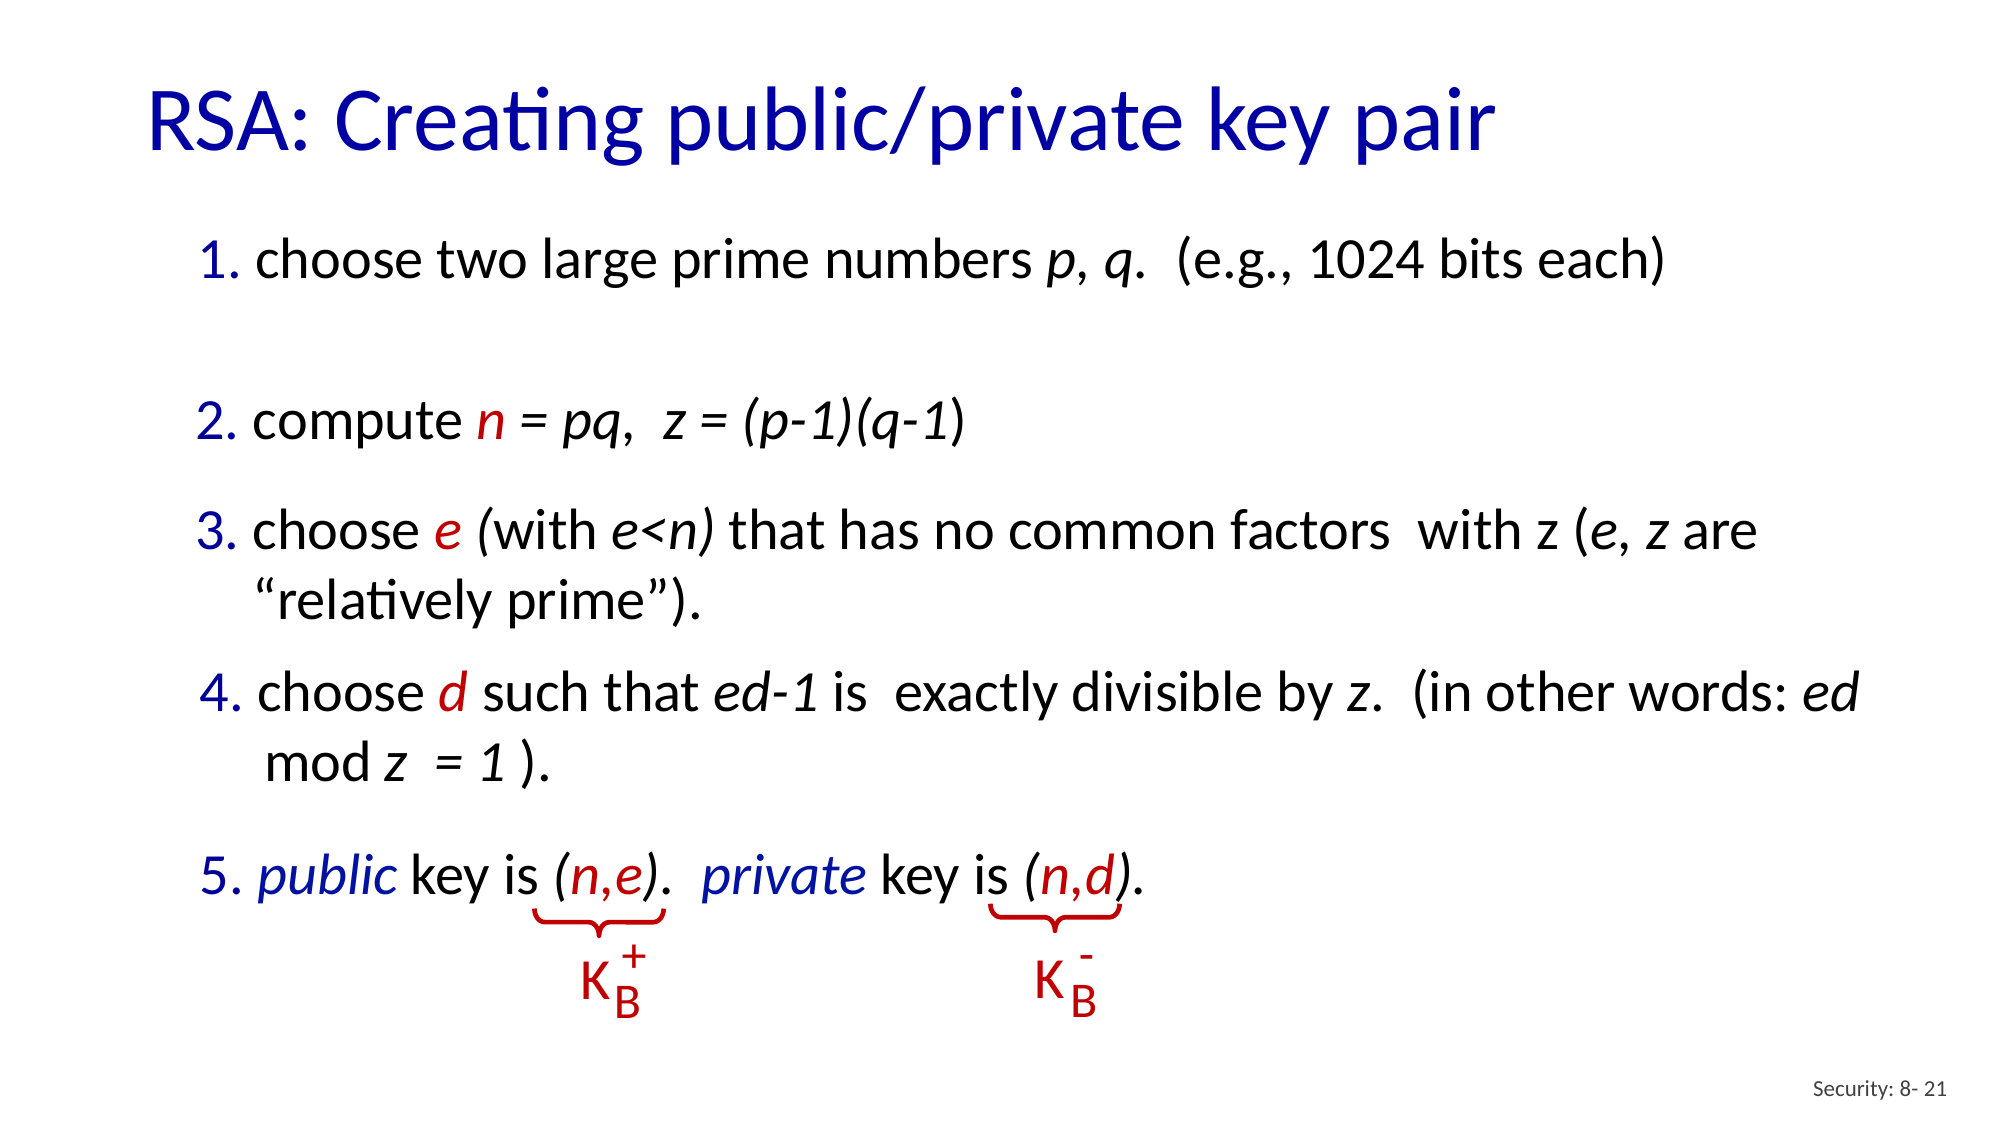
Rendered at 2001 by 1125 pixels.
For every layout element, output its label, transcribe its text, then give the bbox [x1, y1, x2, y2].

text_box 4. choose d such that ed-1 is exactly divisible by z. (in other words: ed mod z = 1 ). [182, 646, 1896, 801]
text_box 2. compute n = pq, z = (p-1)(q-1) [180, 373, 1022, 459]
text_box [534, 908, 664, 923]
slide_number Security: 8- 21 [1512, 1056, 1963, 1117]
text_box 5. public key is (n,e). private key is (n,d). [184, 828, 1211, 914]
text_box [990, 903, 1120, 918]
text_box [1019, 913, 1113, 1036]
title RSA: Creating public/private key pair [131, 47, 1856, 195]
text_box 1. choose two large prime numbers p, q. (e.g., 1024 bits each) [183, 212, 1744, 297]
text_box 3. choose e (with e<n) that has no common factors with z (e, z are “relatively prime”). [180, 483, 1809, 639]
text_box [565, 915, 662, 1038]
